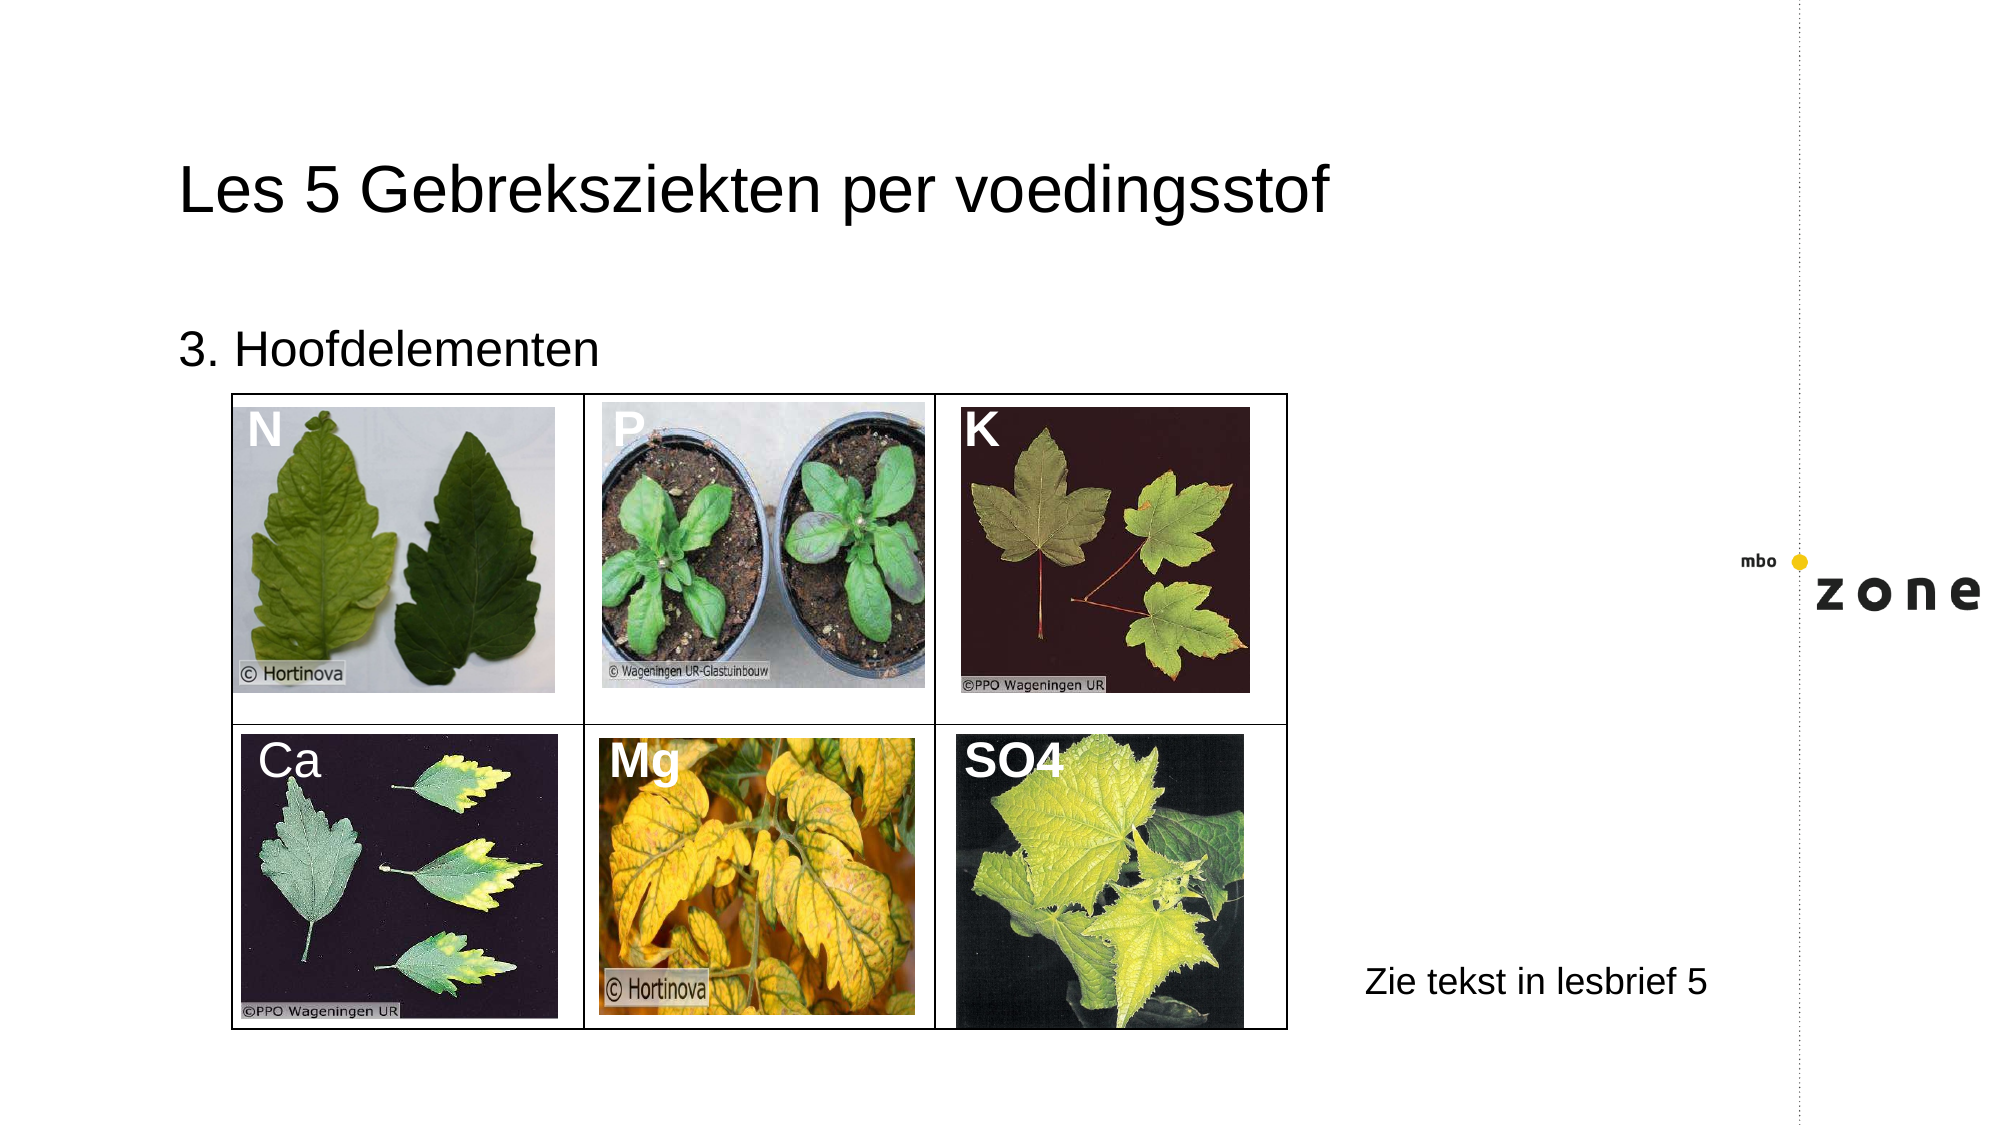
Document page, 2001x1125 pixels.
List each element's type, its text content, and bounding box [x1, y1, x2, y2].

text_box Zie tekst in lesbrief 5 [1349, 949, 1866, 1010]
picture [599, 738, 915, 1015]
table_cell Mg [585, 725, 934, 1028]
text_box 3. Hoofdelementen [163, 308, 1882, 474]
table_header K [936, 395, 1286, 724]
picture [241, 734, 558, 1020]
table_cell SO4 [936, 725, 1286, 1028]
picture [232, 407, 555, 693]
picture [602, 402, 925, 688]
picture [961, 407, 1250, 693]
picture [956, 734, 1244, 1029]
table_header N [233, 395, 583, 724]
table_header P [585, 395, 934, 724]
table_cell Ca [233, 725, 583, 1028]
text_box Les 5 Gebreksziekten per voedingsstof [163, 138, 1666, 234]
picture [1596, 0, 2001, 1125]
